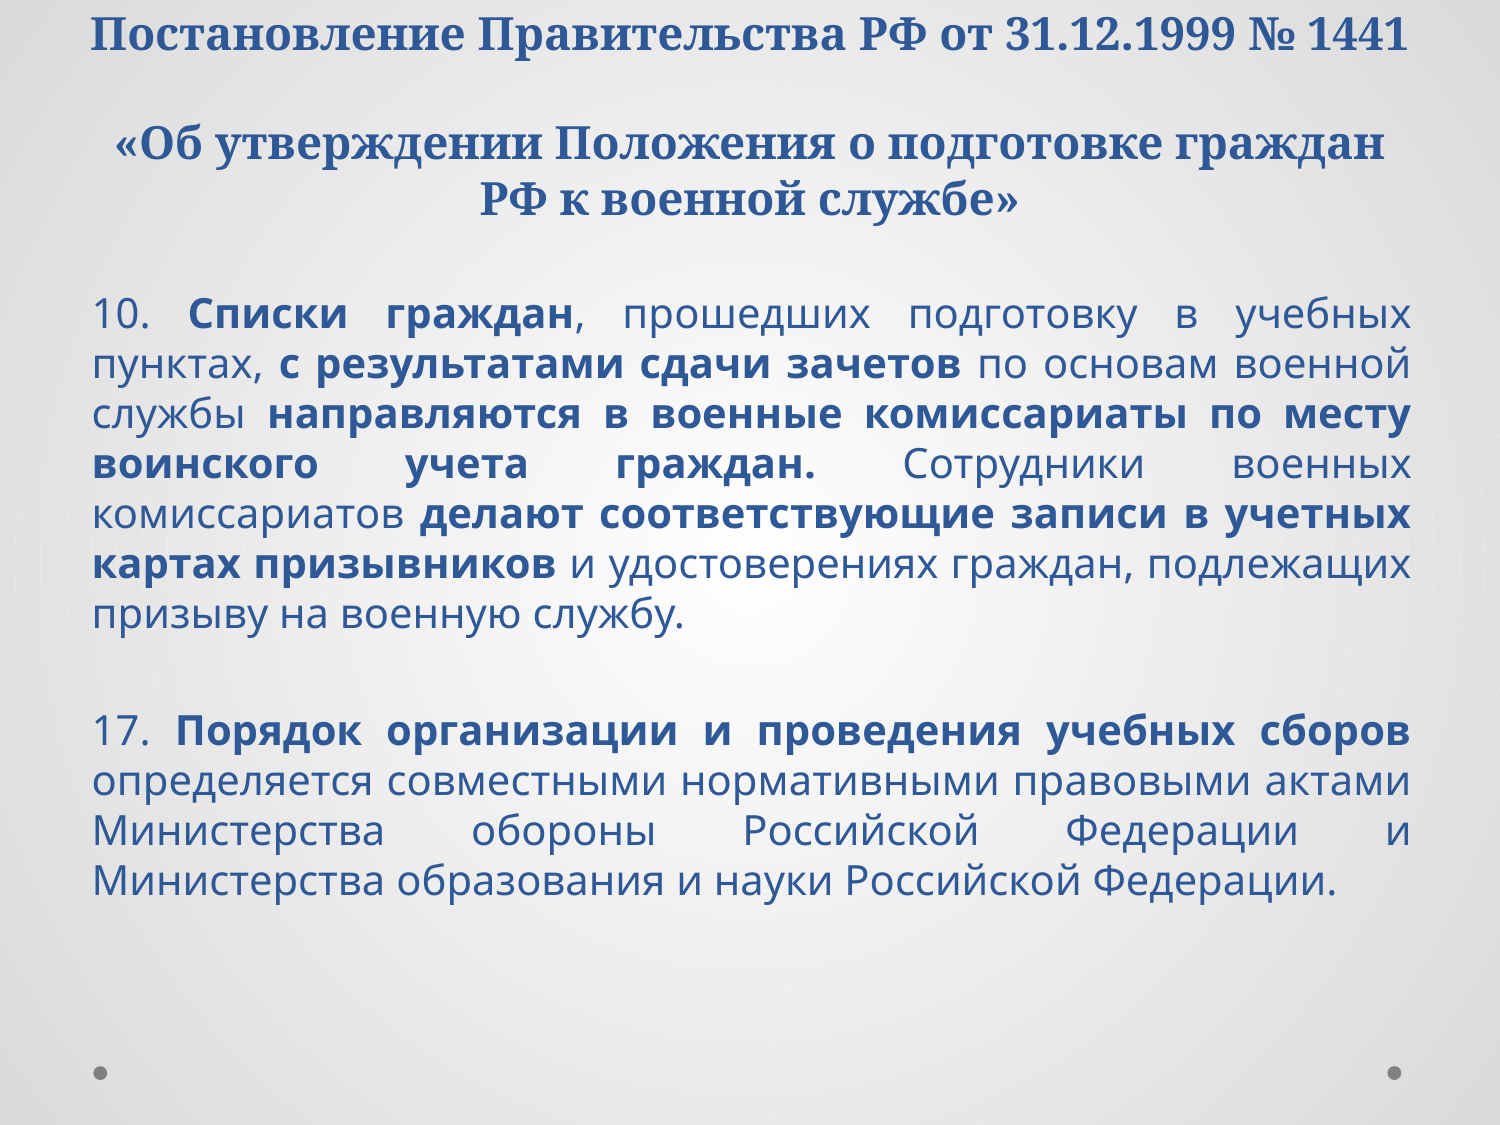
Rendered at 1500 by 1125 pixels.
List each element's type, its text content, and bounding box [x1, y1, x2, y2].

list 10. Списки граждан, прошедших подготовку в учебных пунктах, с результатами сдачи зачетов по основам военной службы направляются в военные комиссариаты по месту воинского учета граждан. Сотрудники военных комиссариатов делают соответствующие записи в учетных картах призывников и удостоверениях граждан, подлежащих призыву на военную службу. 17. Порядок организации и проведения учебных сборов определяется совместными нормативными правовыми актами Министерства обороны Российской Федерации и Министерства образования и науки Российской Федерации. [76, 278, 1427, 976]
title Постановление Правительства РФ от 31.12.1999 № 1441 «Об утверждении Положения о подготовке граждан РФ к военной службе» [75, 19, 1425, 232]
